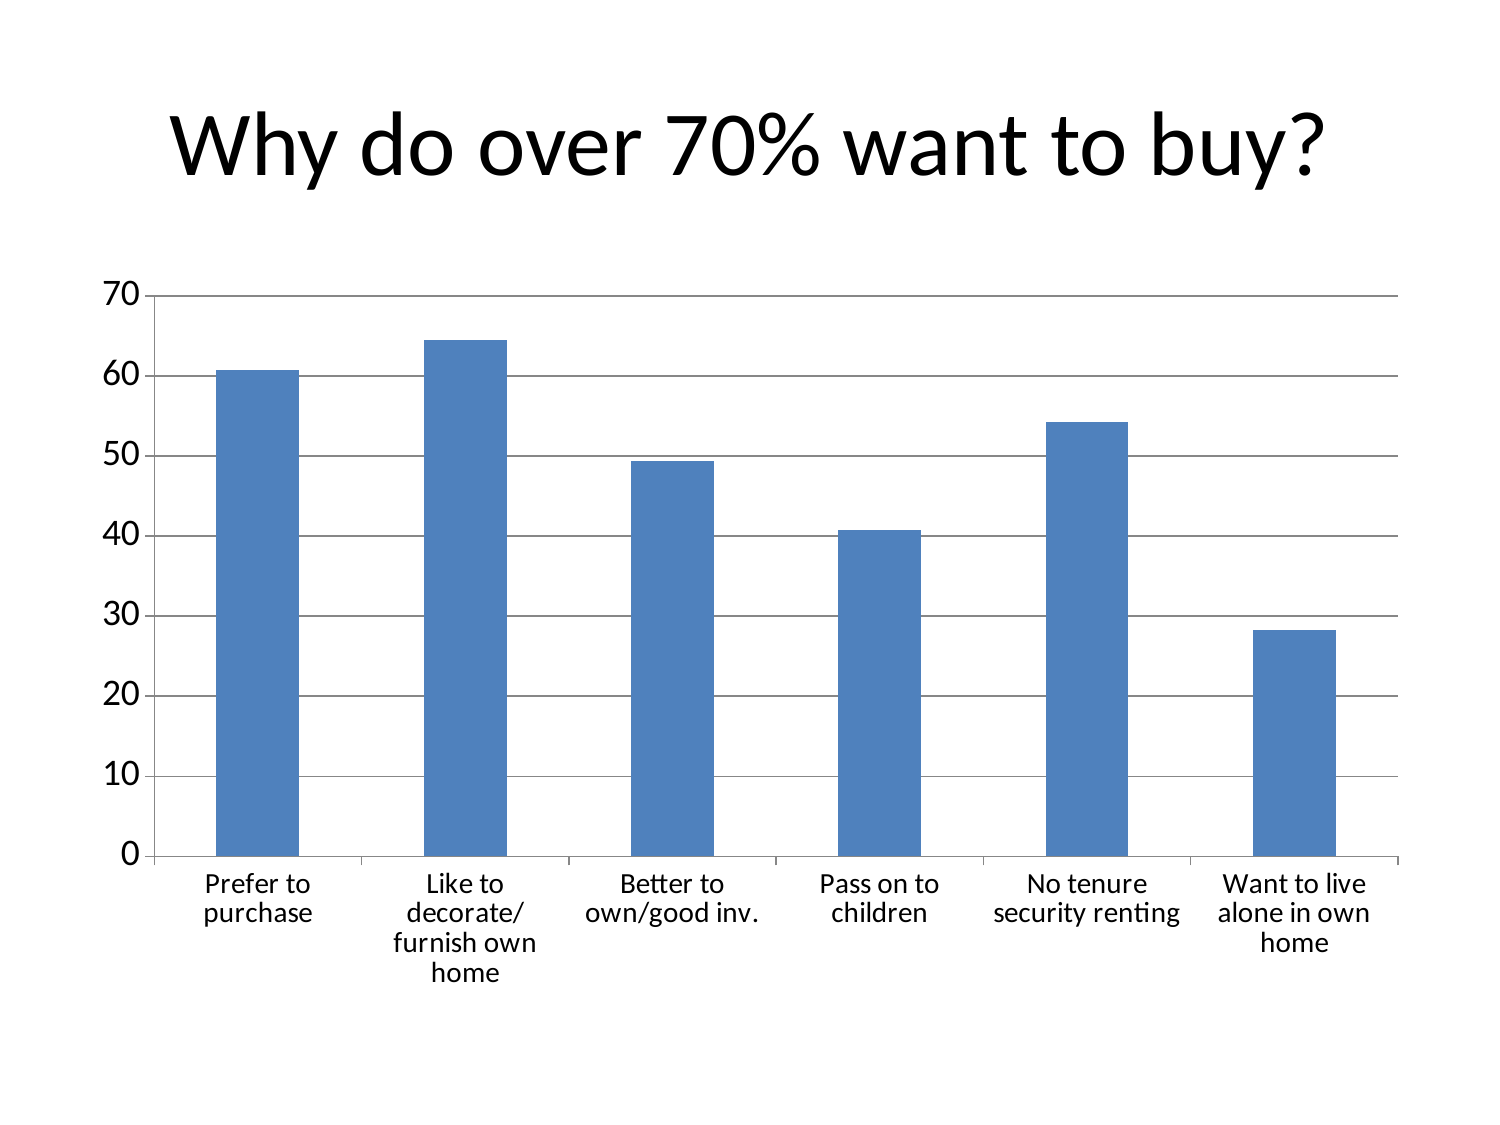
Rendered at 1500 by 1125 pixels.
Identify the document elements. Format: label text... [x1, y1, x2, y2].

title Why do over 70% want to buy? [75, 45, 1425, 233]
chart [74, 262, 1426, 1006]
